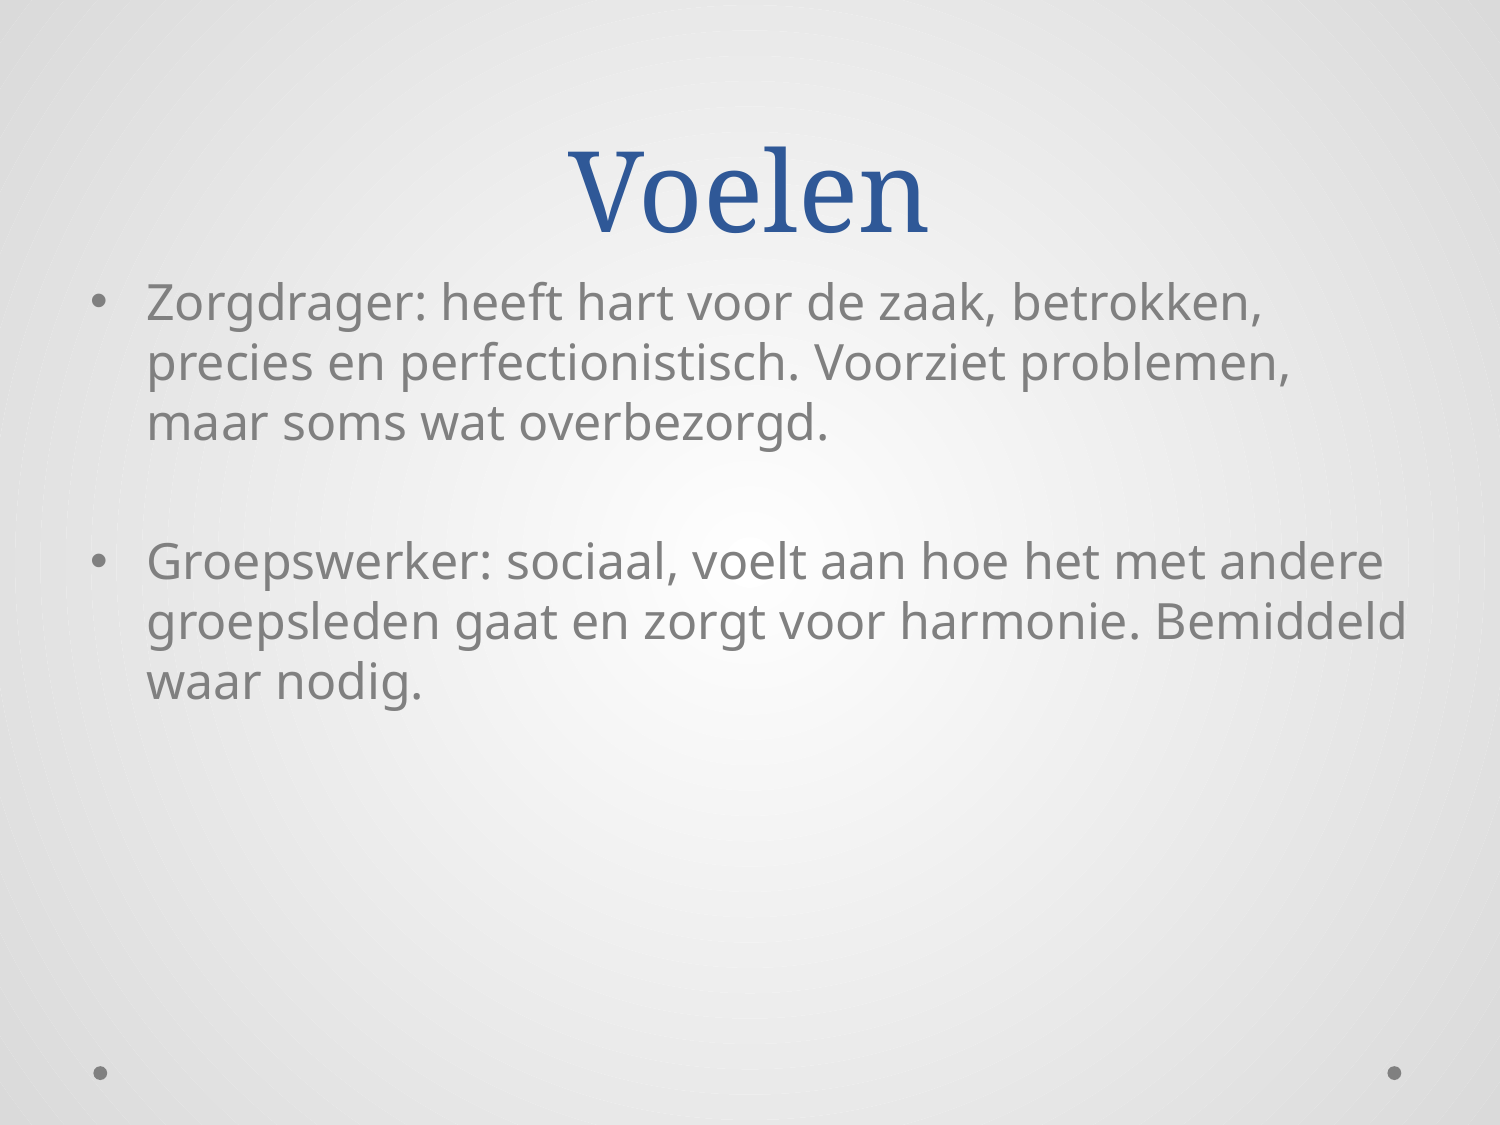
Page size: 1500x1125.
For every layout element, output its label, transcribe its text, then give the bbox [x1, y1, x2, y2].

list Zorgdrager: heeft hart voor de zaak, betrokken, precies en perfectionistisch. Voorziet problemen, maar soms wat overbezorgd. Groepswerker: sociaal, voelt aan hoe het met andere groepsleden gaat en zorgt voor harmonie. Bemiddeld waar nodig. [75, 262, 1425, 1005]
title Voelen [75, 0, 1425, 262]
